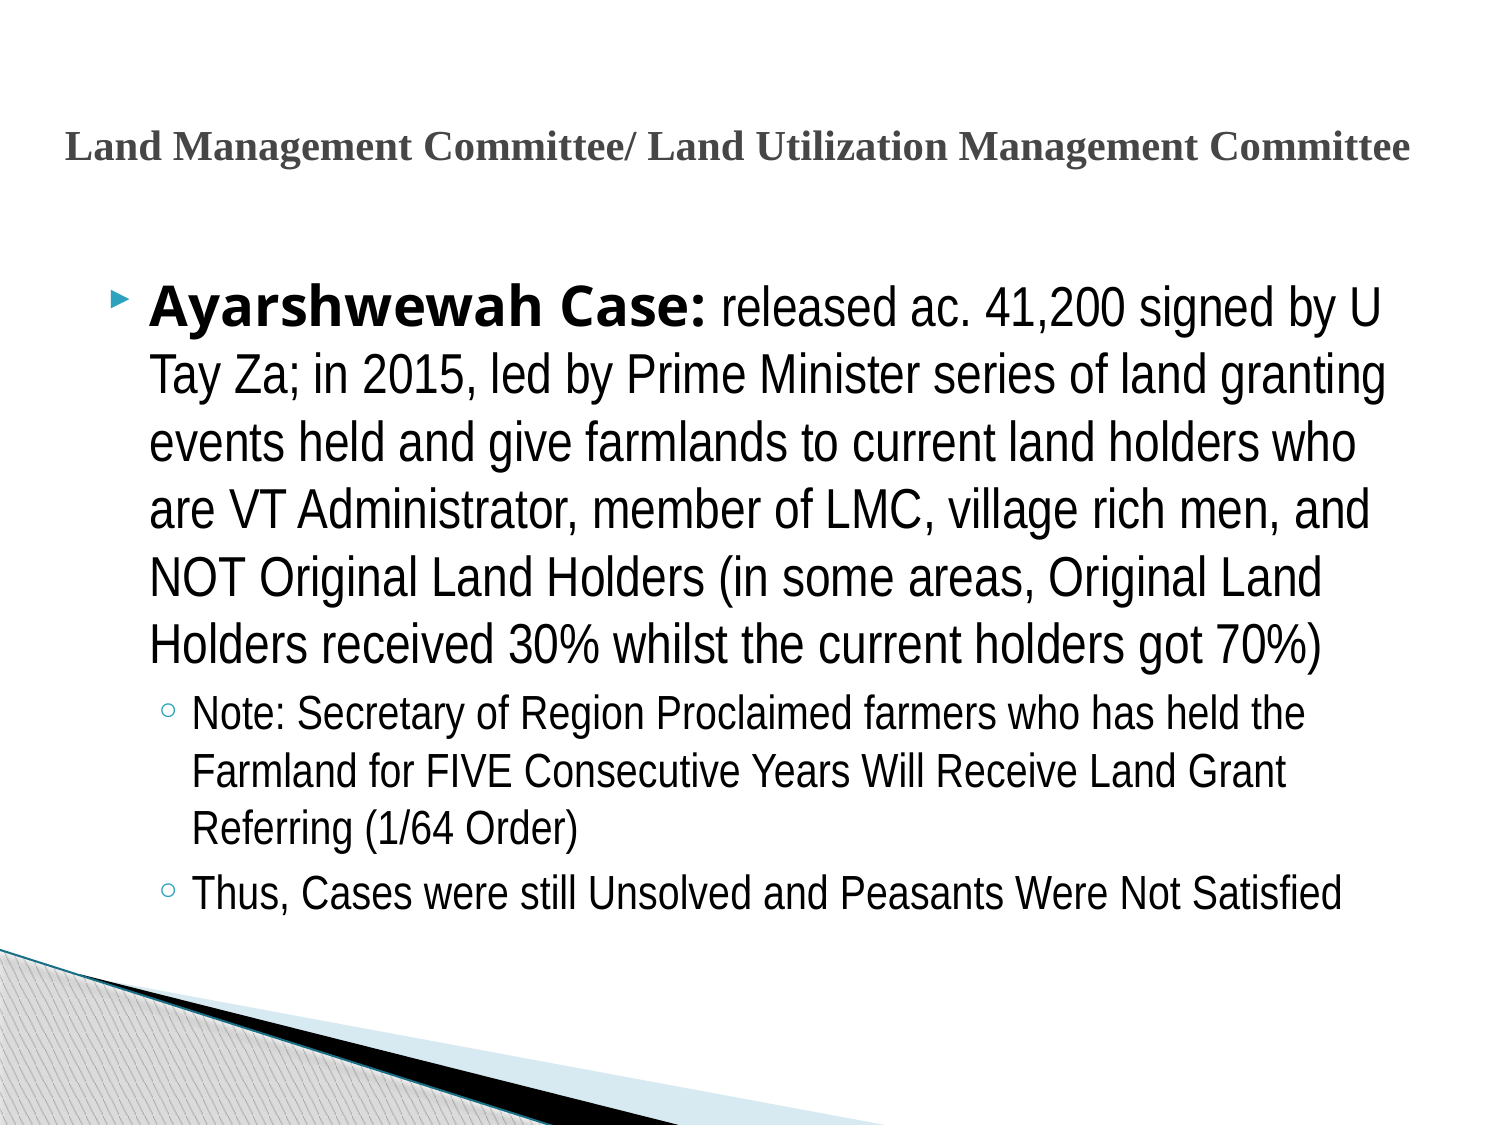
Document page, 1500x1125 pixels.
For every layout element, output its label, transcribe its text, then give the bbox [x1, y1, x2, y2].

title Land Management Committee/ Land Utilization Management Committee [50, 24, 1450, 255]
list Ayarshwewah Case: released ac. 41,200 signed by U Tay Za; in 2015, led by Prime Minister series of land granting events held and give farmlands to current land holders who are VT Administrator, member of LMC, village rich men, and NOT Original Land Holders (in some areas, Original Land Holders received 30% whilst the current holders got 70%) Note: Secretary of Region Proclaimed farmers who has held the Farmland for FIVE Consecutive Years Will Receive Land Grant Referring (1/64 Order) Thus, Cases were still Unsolved and Peasants Were Not Satisfied [75, 262, 1425, 1025]
